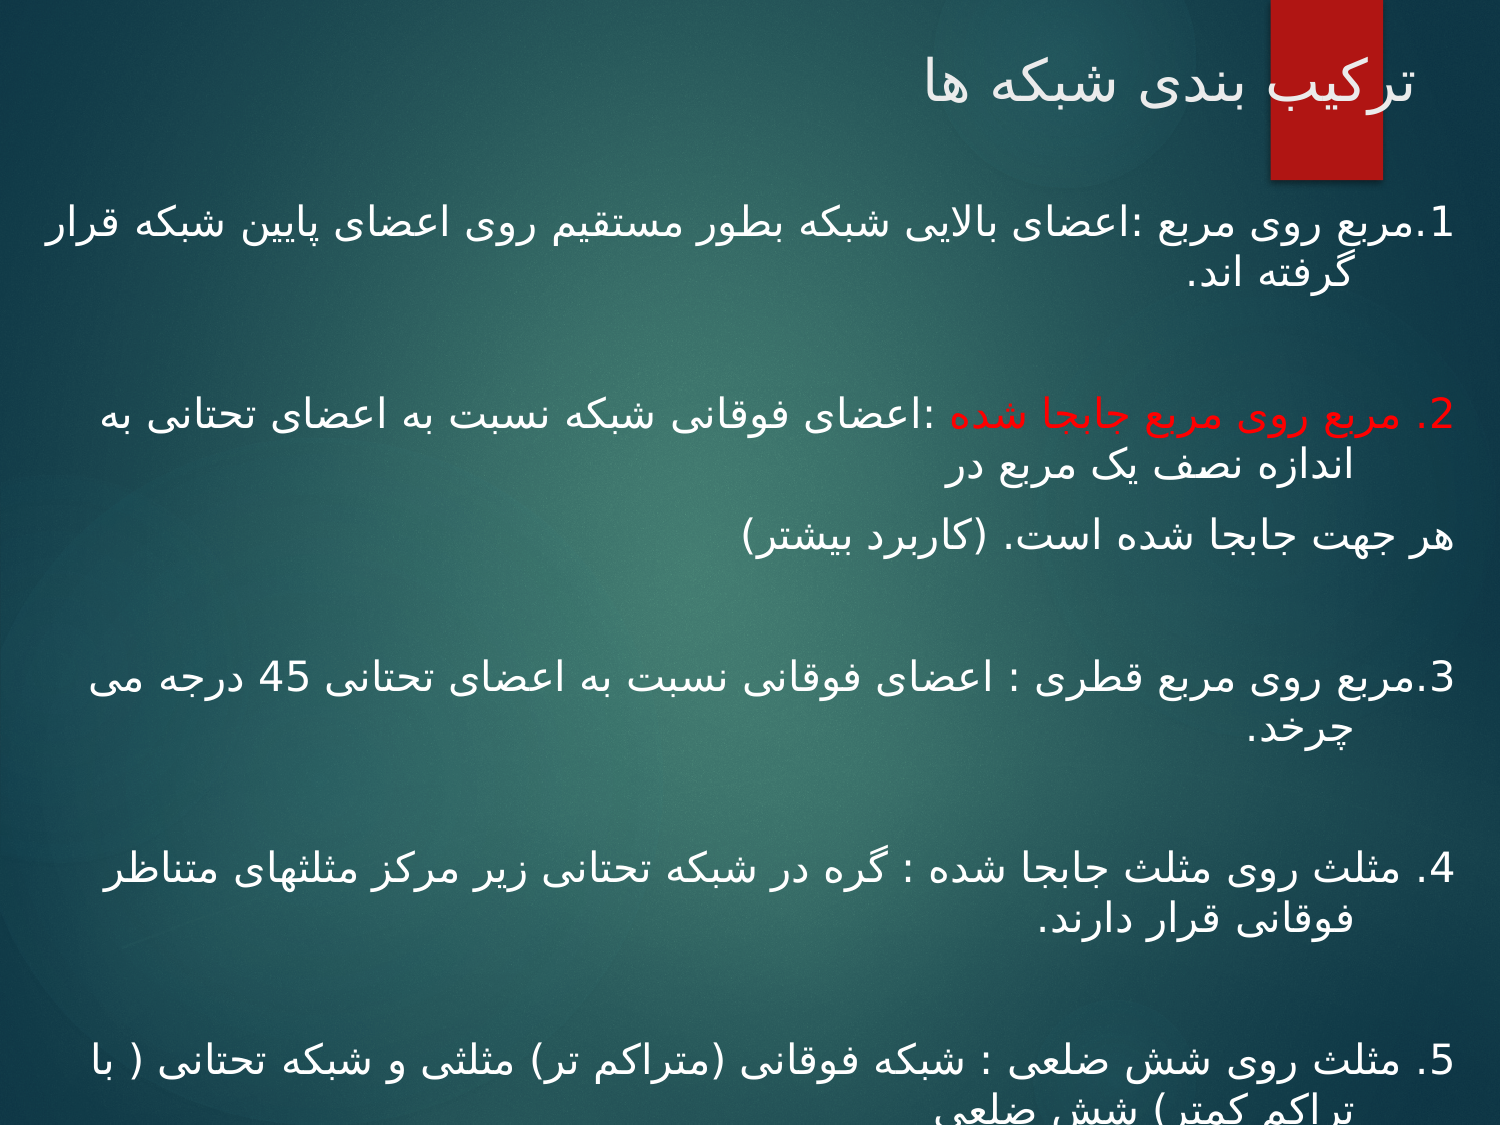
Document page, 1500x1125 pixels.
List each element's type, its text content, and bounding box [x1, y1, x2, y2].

list 1.مربع روی مربع :اعضای بالایی شبکه بطور مستقیم روی اعضای پایین شبکه قرار گرفته اند. 2. مربع روی مربع جابجا شده :اعضای فوقانی شبکه نسبت به اعضای تحتانی به اندازه نصف یک مربع در هر جهت جابجا شده است. (کاربرد بیشتر) 3.مربع روی مربع قطری : اعضای فوقانی نسبت به اعضای تحتانی 45 درجه می چرخد. 4. مثلث روی مثلث جابجا شده : گره در شبکه تحتانی زیر مرکز مثلثهای متناظر فوقانی قرار دارند. 5. مثلث روی شش ضلعی : شبکه فوقانی (متراکم تر) مثلثی و شبکه تحتانی ( با تراکم کمتر) شش ضلعی است . [0, 187, 1471, 1070]
title ترکیب بندی شبکه ها [82, 35, 1432, 187]
